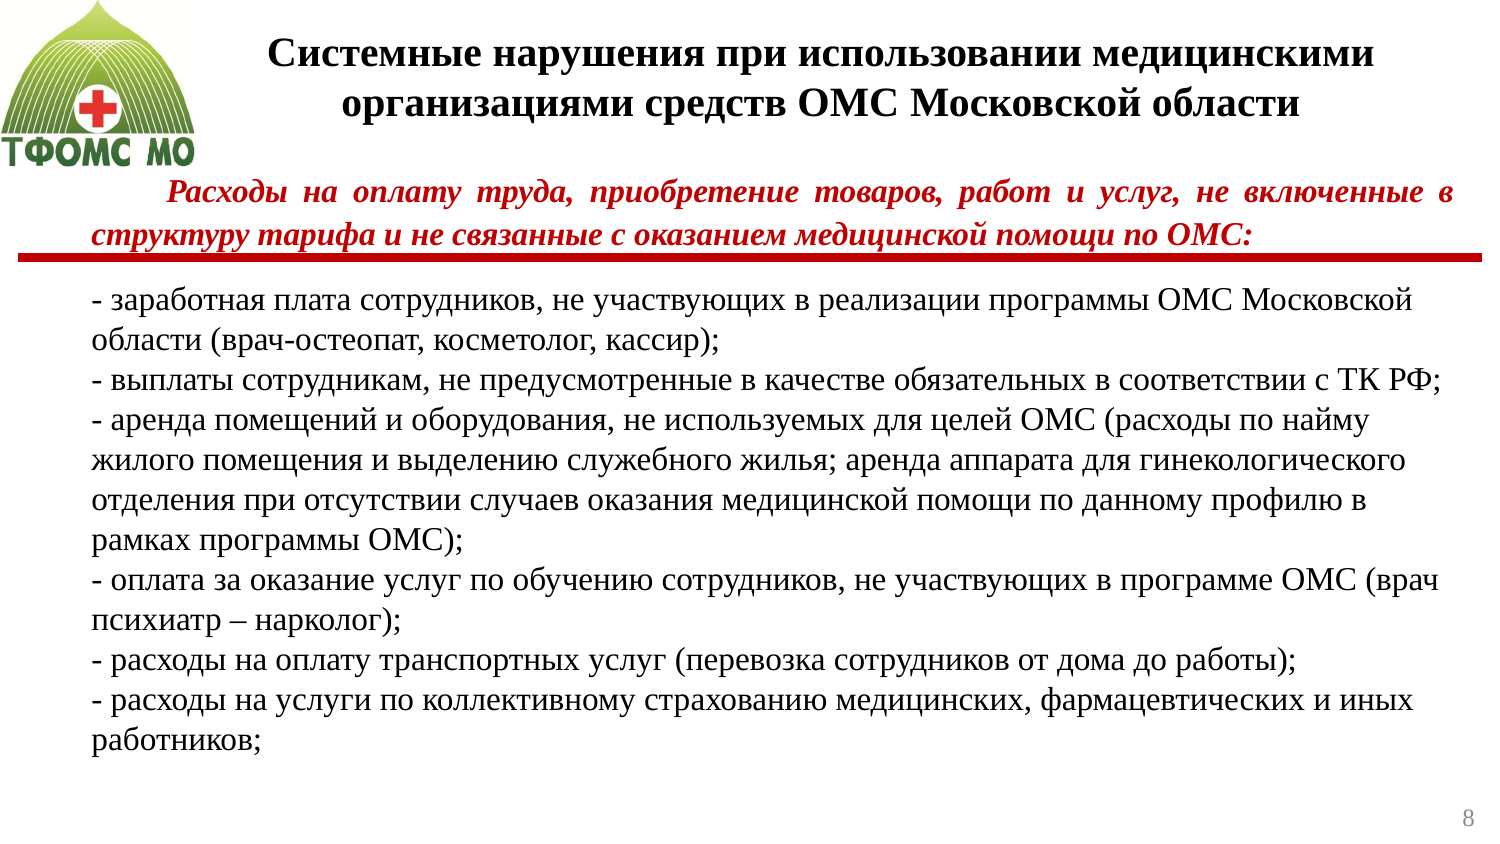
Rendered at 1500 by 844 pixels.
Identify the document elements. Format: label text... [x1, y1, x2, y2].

text_box - заработная плата сотрудников, не участвующих в реализации программы ОМС Московской области (врач-остеопат, косметолог, кассир); - выплаты сотрудникам, не предусмотренные в качестве обязательных в соответствии с ТК РФ; - аренда помещений и оборудования, не используемых для целей ОМС (расходы по найму жилого помещения и выделению служебного жилья; аренда аппарата для гинекологического отделения при отсутствии случаев оказания медицинской помощи по данному профилю в рамках программы ОМС); - оплата за оказание услуг по обучению сотрудников, не участвующих в программе ОМС (врач психиатр – нарколог); - расходы на оплату транспортных услуг (перевозка сотрудников от дома до работы); - расходы на услуги по коллективному страхованию медицинских, фармацевтических и иных работников; [76, 270, 1471, 764]
picture [0, 0, 196, 167]
slide_number 8 [1139, 793, 1490, 839]
text_box Системные нарушения при использовании медицинскими организациями средств ОМС Московской области [218, 17, 1424, 133]
text_box Расходы на оплату труда, приобретение товаров, работ и услуг, не включенные в структуру тарифа и не связанные с оказанием медицинской помощи по ОМС: [76, 159, 1471, 256]
text_box [53, 268, 1447, 319]
